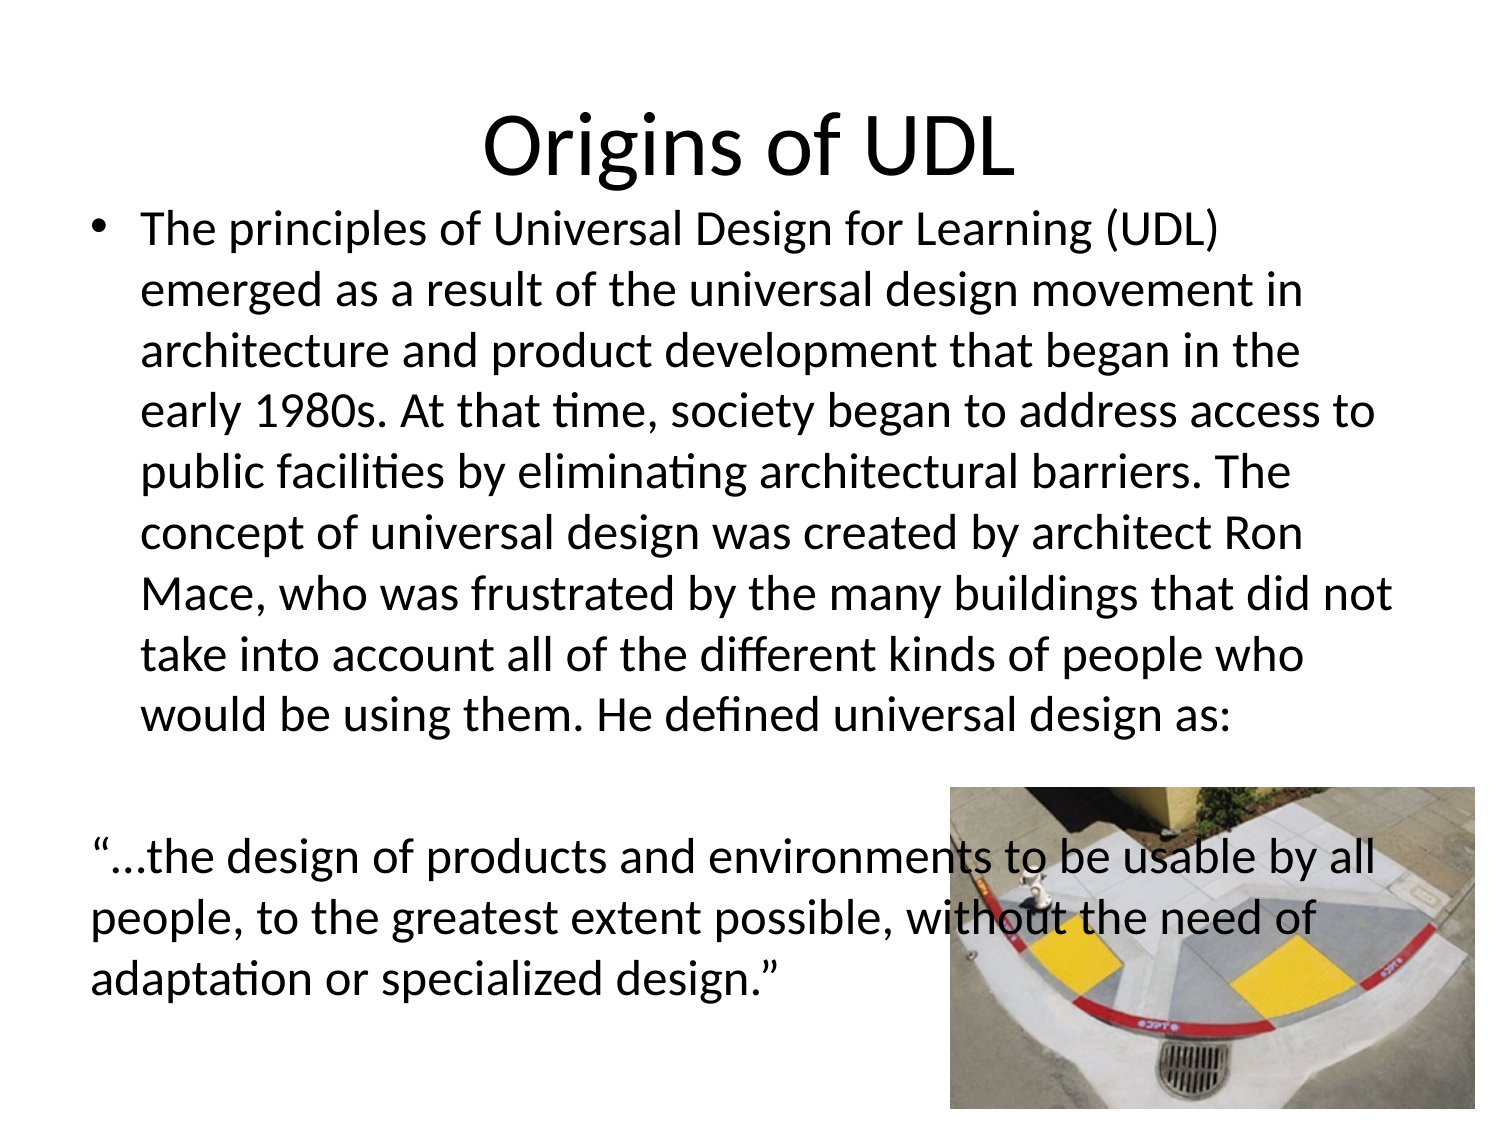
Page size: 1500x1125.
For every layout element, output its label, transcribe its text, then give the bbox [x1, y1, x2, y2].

picture [950, 787, 1476, 1109]
list The principles of Universal Design for Learning (UDL) emerged as a result of the universal design movement in architecture and product development that began in the early 1980s. At that time, society began to address access to public facilities by eliminating architectural barriers. The concept of universal design was created by architect Ron Mace, who was frustrated by the many buildings that did not take into account all of the different kinds of people who would be using them. He defined universal design as: “…the design of products and environments to be usable by all people, to the greatest extent possible, without the need of adaptation or specialized design.” [75, 187, 1425, 1088]
title Origins of UDL [75, 45, 1425, 187]
